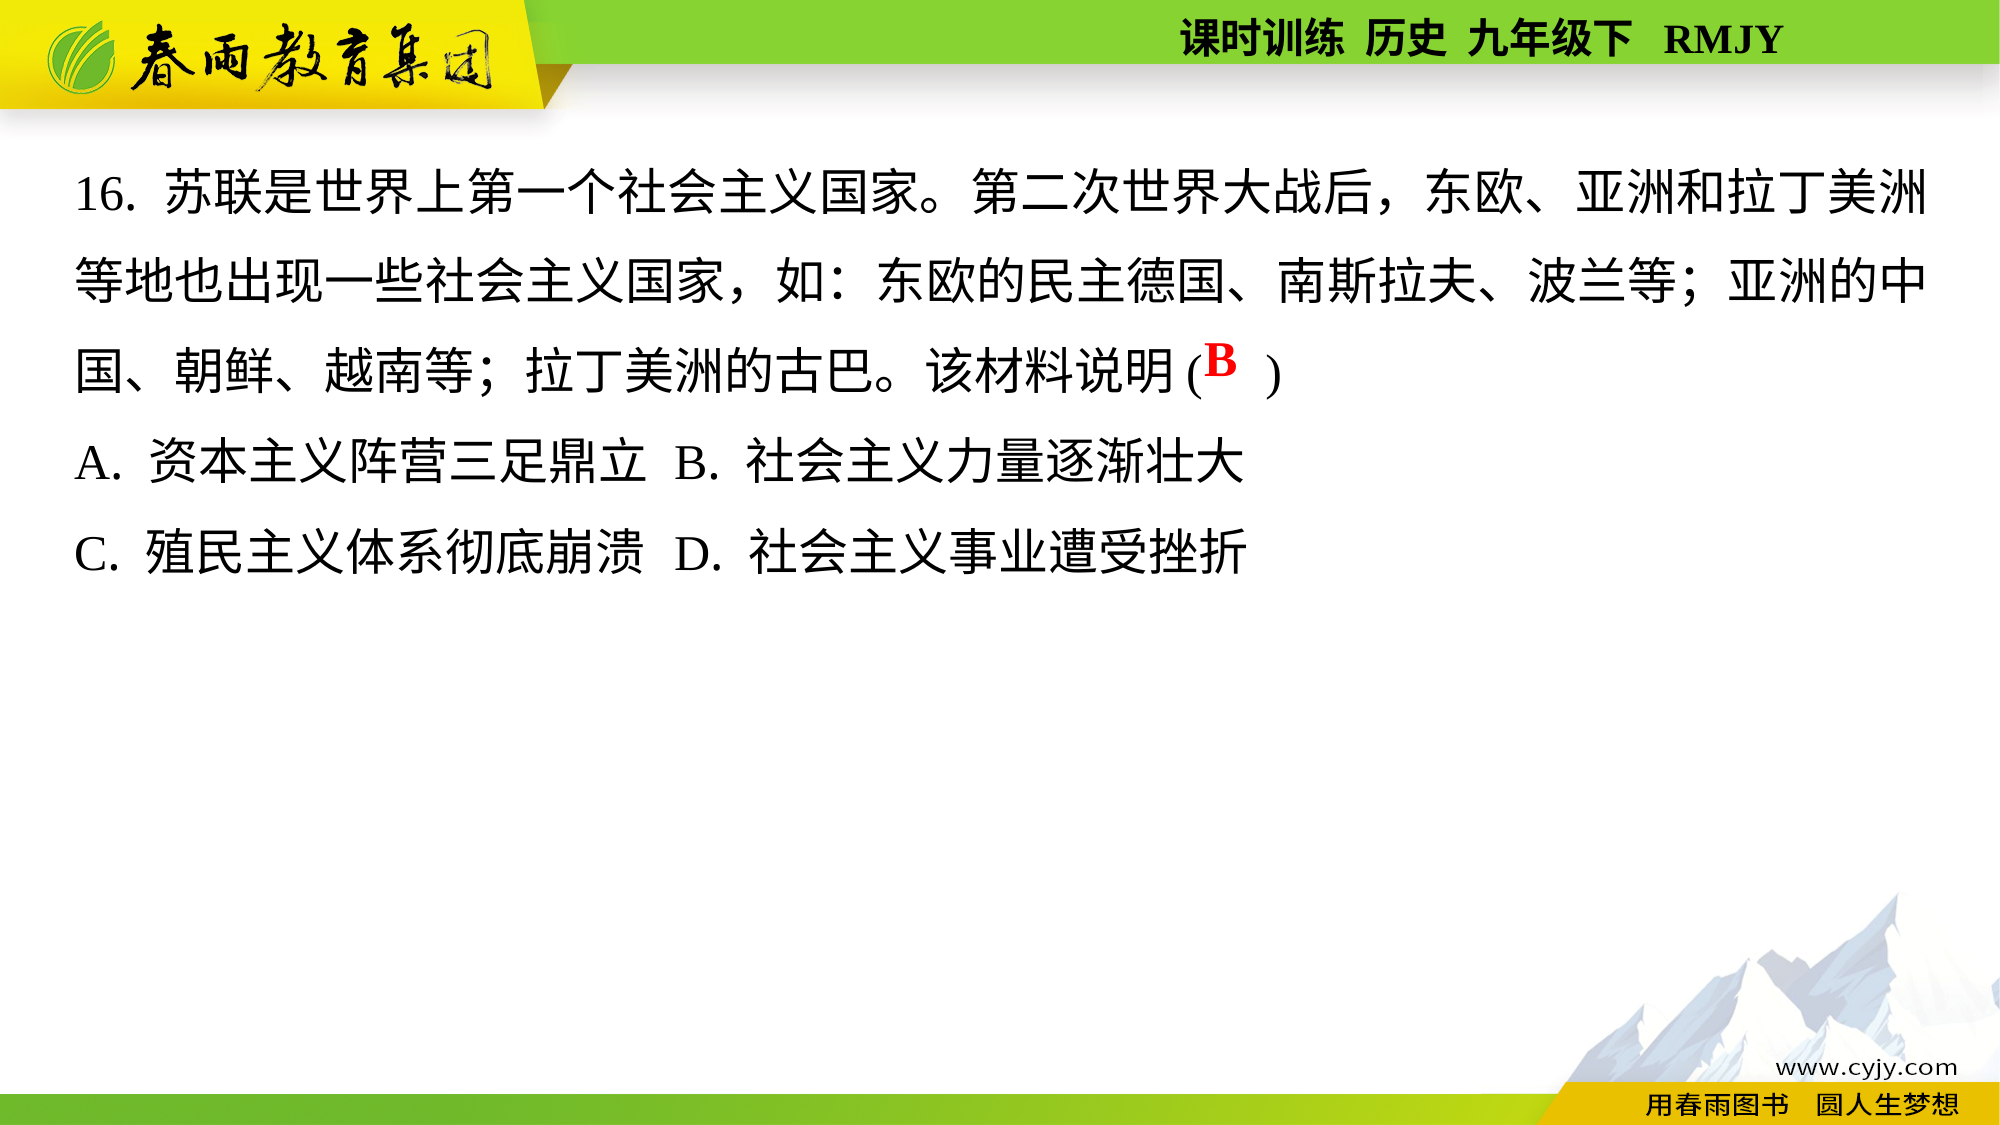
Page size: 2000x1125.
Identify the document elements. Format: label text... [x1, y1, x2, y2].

list 16. 苏联是世界上第一个社会主义国家。第二次世界大战后，东欧、亚洲和拉丁美洲等地也出现一些社会主义国家，如：东欧的民主德国、南斯拉夫、波兰等；亚洲的中国、朝鲜、越南等；拉丁美洲的古巴。该材料说明( ) A. 资本主义阵营三足鼎立 B. 社会主义力量逐渐壮大 C. 殖民主义体系彻底崩溃 D. 社会主义事业遭受挫折 [59, 122, 1944, 592]
text_box B [1189, 319, 1253, 394]
picture [0, 0, 2000, 1125]
